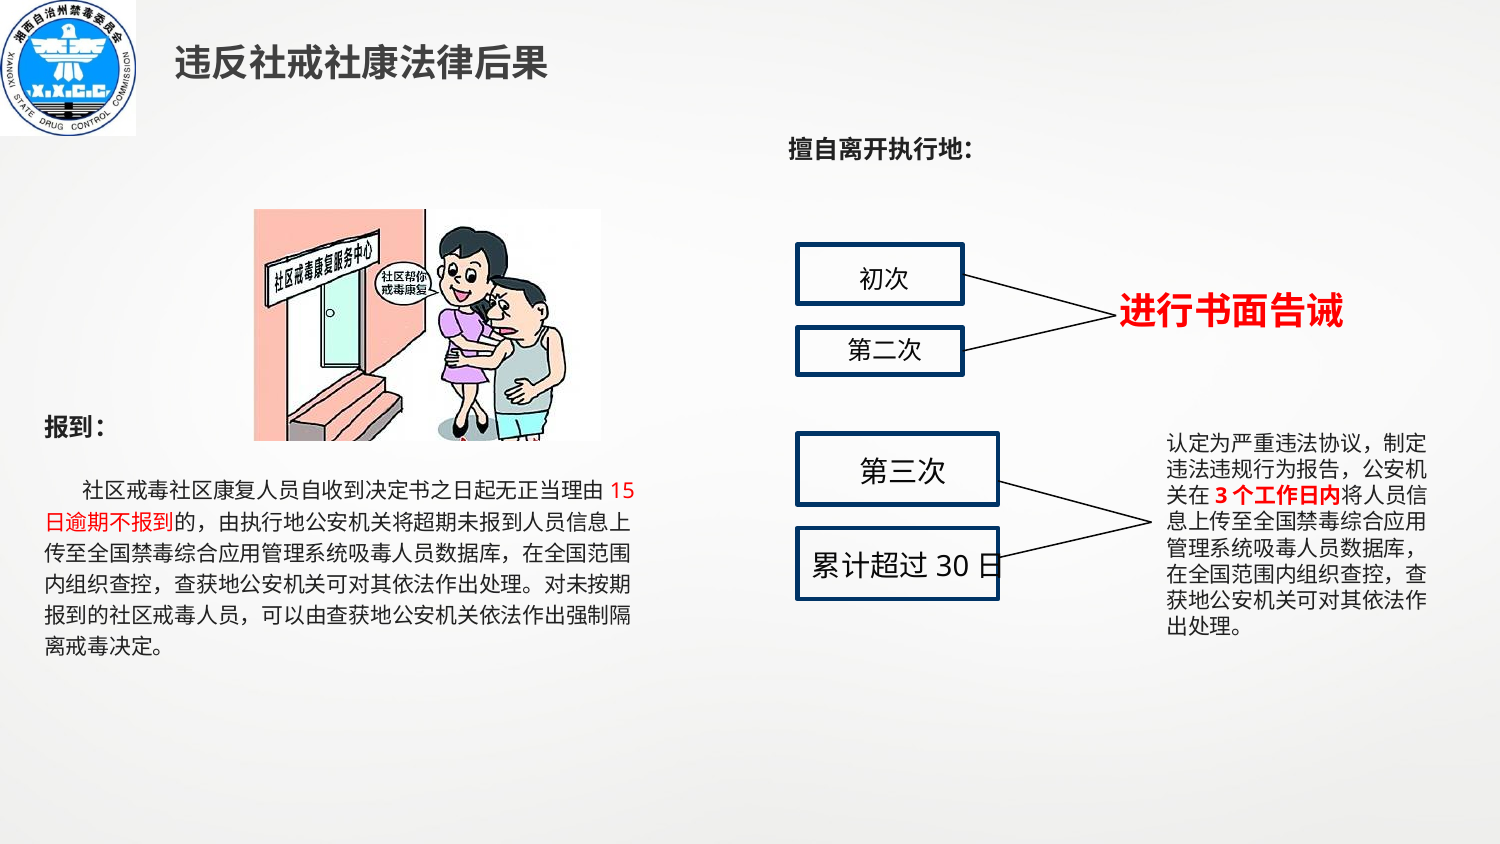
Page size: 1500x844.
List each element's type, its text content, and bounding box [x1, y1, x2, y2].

text_box 擅自离开执行地： [773, 126, 1105, 224]
text_box [795, 325, 965, 377]
text_box 认定为严重违法协议，制定违法违规行为报告，公安机关在3个工作日内将人员信息上传至全国禁毒综合应用管理系统吸毒人员数据库，在全国范围内组织查控，查获地公安机关可对其依法作出处理。 [1151, 421, 1459, 647]
text_box 进行书面告诫 [1104, 280, 1400, 385]
text_box 累计超过30日 [797, 539, 1046, 590]
text_box [795, 243, 965, 306]
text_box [962, 273, 1117, 315]
text_box 第二次 [832, 327, 1010, 373]
text_box [795, 432, 1000, 507]
text_box 初次 [844, 256, 939, 302]
text_box [795, 526, 1000, 601]
text_box 违反社戒社康法律后果 [159, 32, 597, 137]
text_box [997, 521, 1152, 558]
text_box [997, 480, 1152, 521]
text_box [962, 315, 1117, 352]
picture [0, 0, 1500, 844]
text_box 第三次 [844, 445, 975, 496]
text_box 报到： 社区戒毒社区康复人员自收到决定书之日起无正当理由15日逾期不报到的，由执行地公安机关将超期未报到人员信息上传至全国禁毒综合应用管理系统吸毒人员数据库，在全国范围内组织查控，查获地公安机关可对其依法作出处理。对未按期报到的社区戒毒人员，可以由查获地公安机关依法作出强制隔离戒毒决定。 [29, 374, 668, 667]
